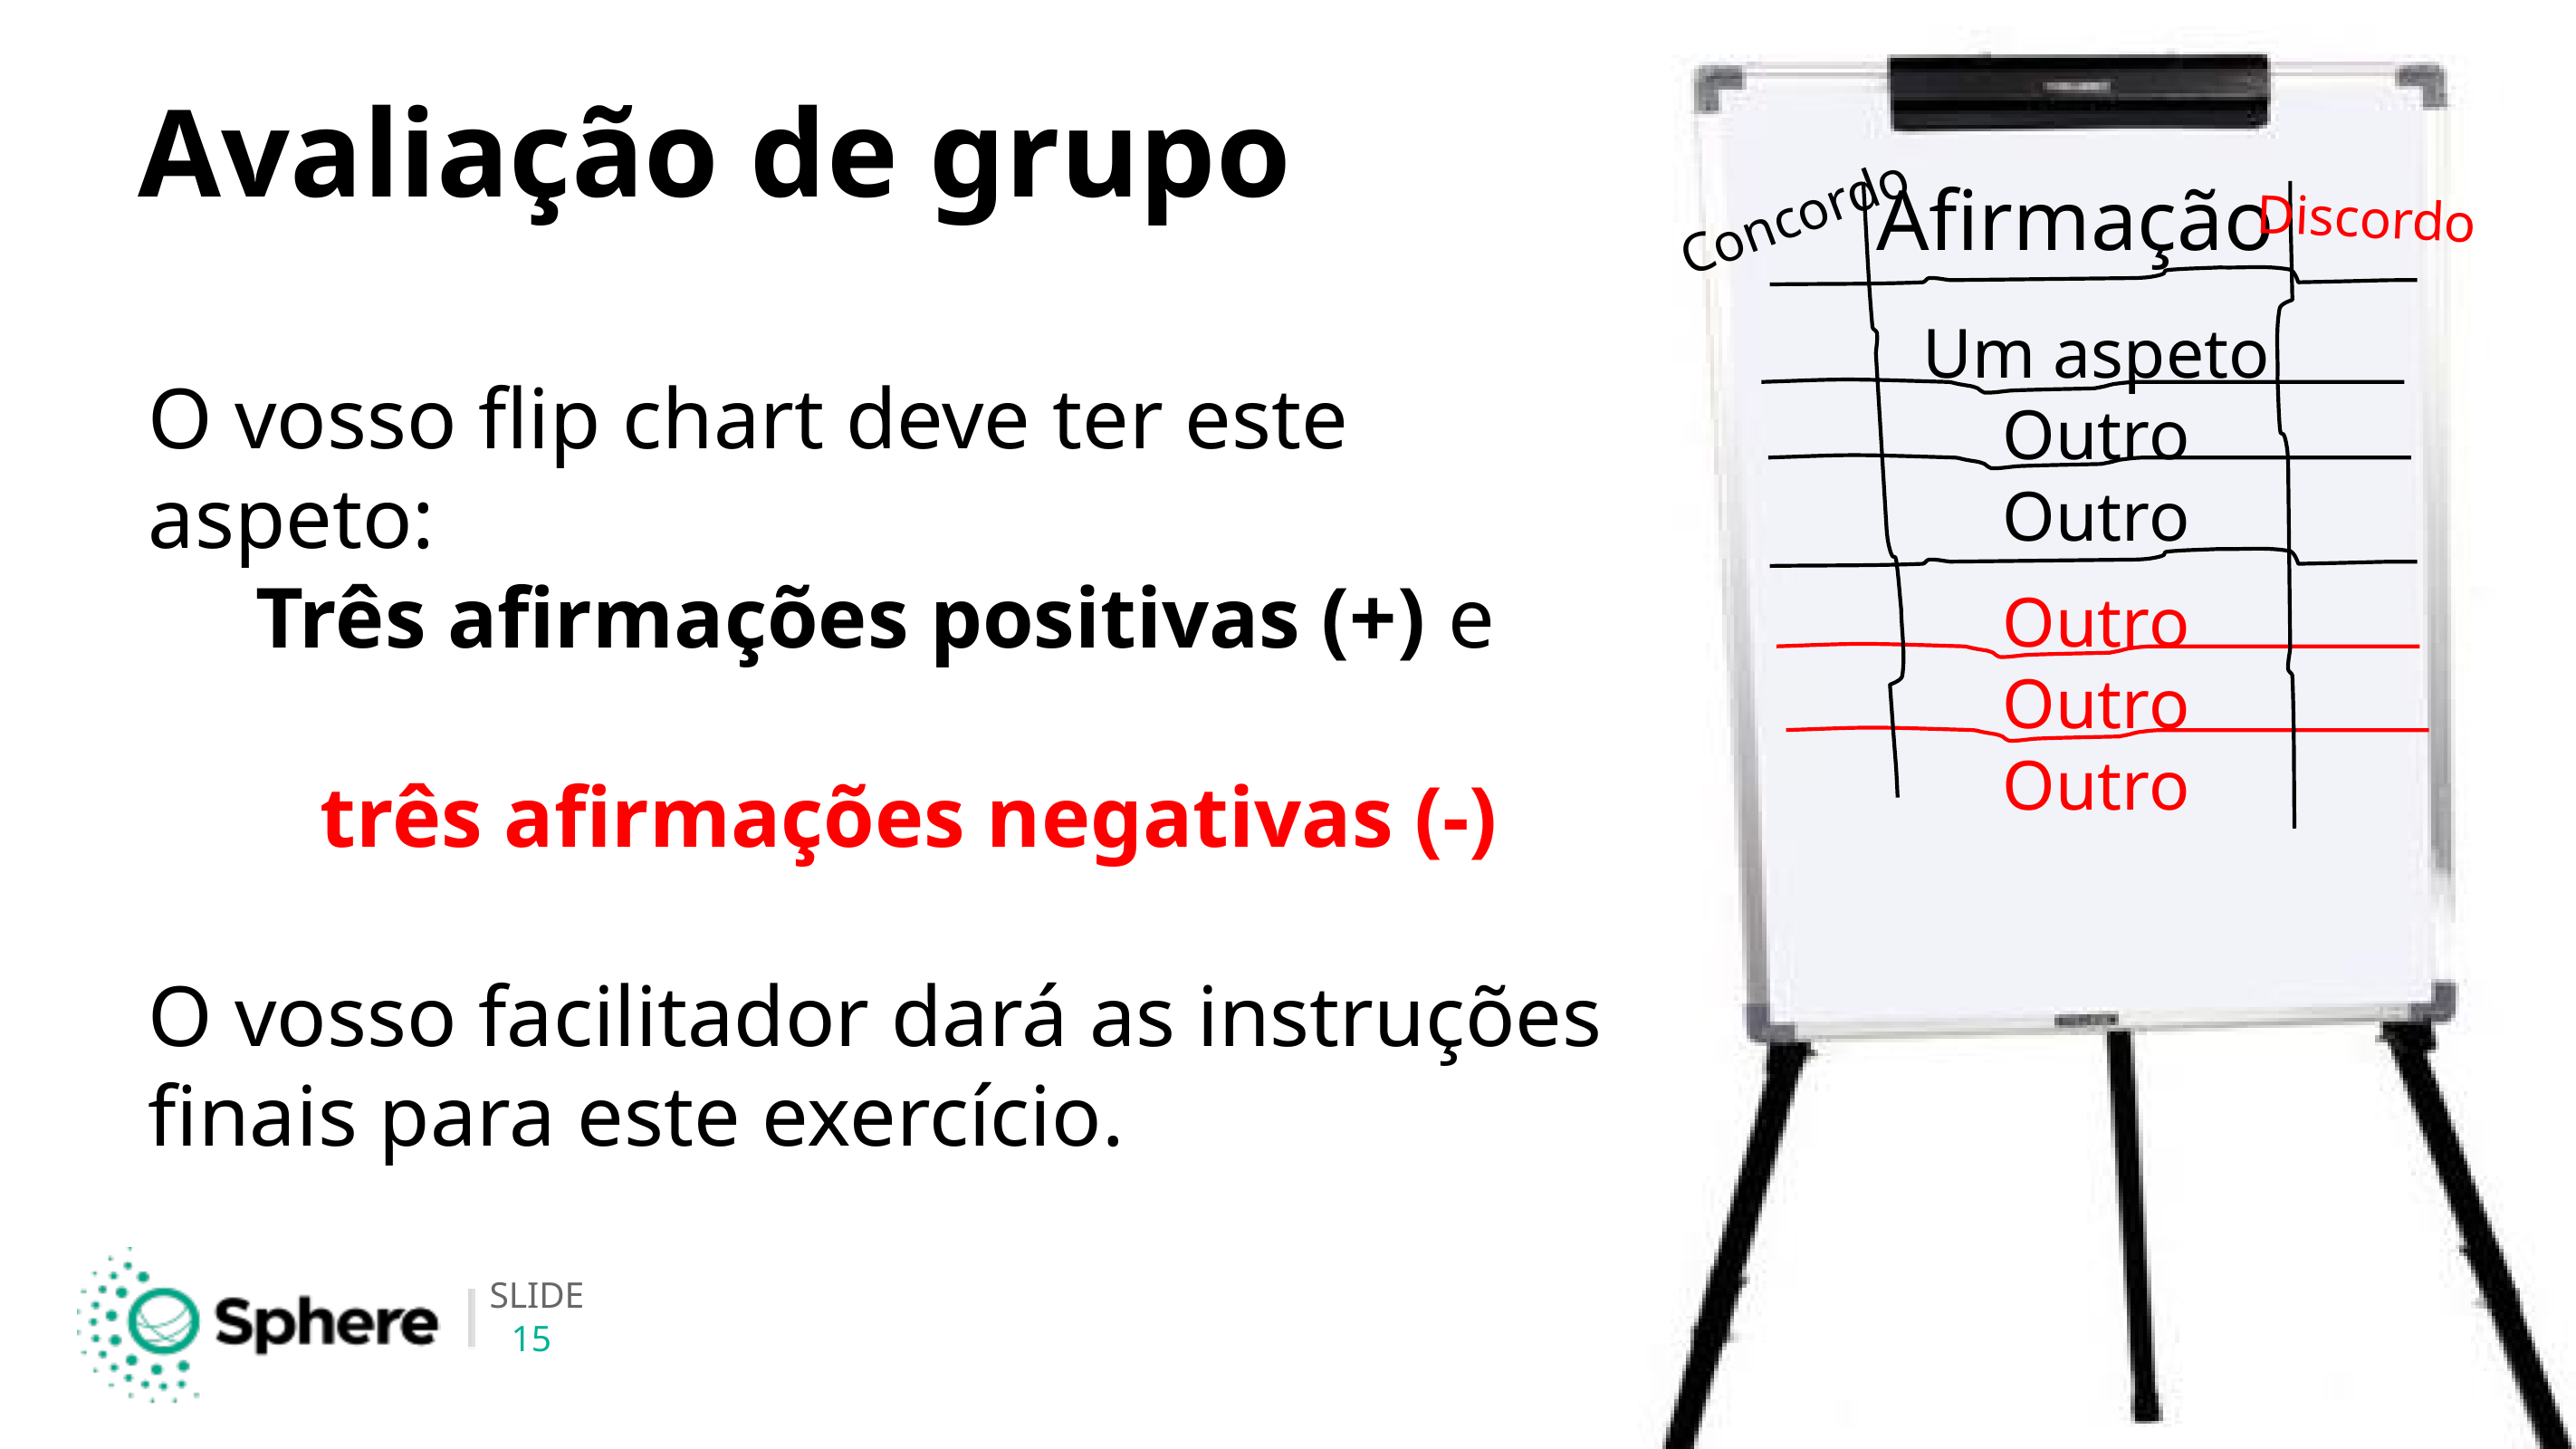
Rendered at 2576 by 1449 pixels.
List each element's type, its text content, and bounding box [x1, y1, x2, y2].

picture [1575, 0, 2576, 1449]
slide_number 15 [503, 1308, 563, 1367]
title Avaliação de grupo O vosso flip chart deve ter este aspeto: Três afirmações positivas (+) e três afirmações negativas (-) O vosso facilitador dará as instruções finais para este exercício. [71, 67, 1569, 1449]
